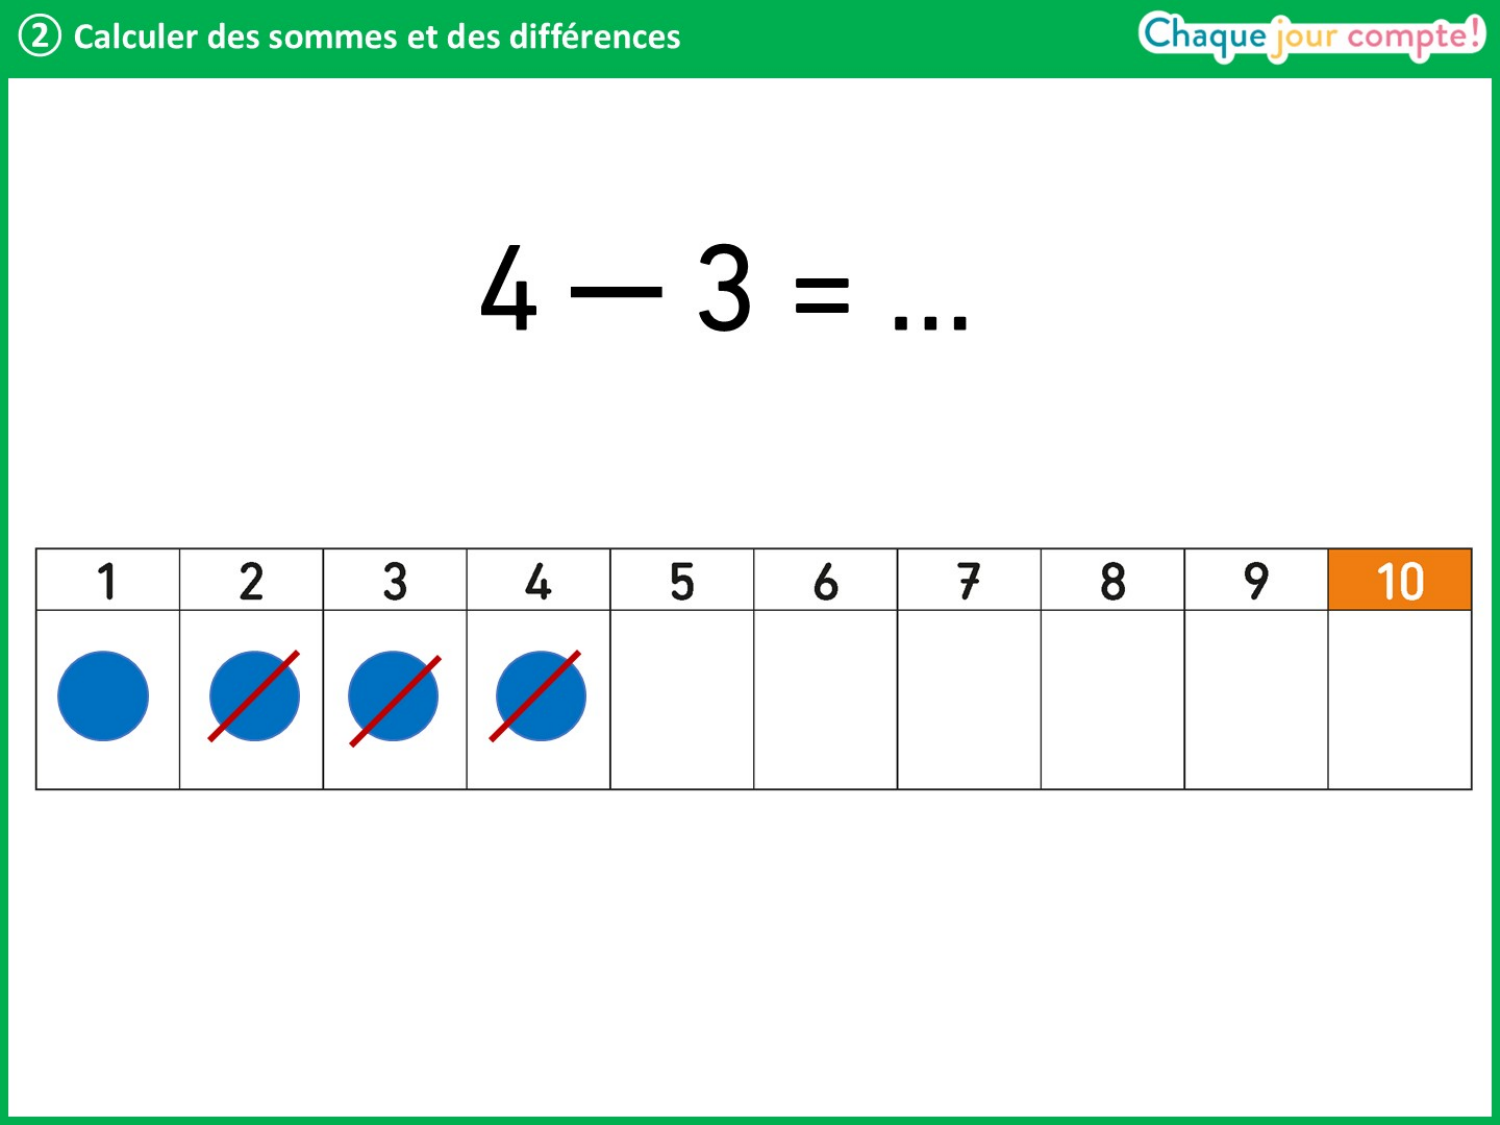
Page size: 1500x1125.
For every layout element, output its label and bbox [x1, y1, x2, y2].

list [0, 0, 1500, 1125]
